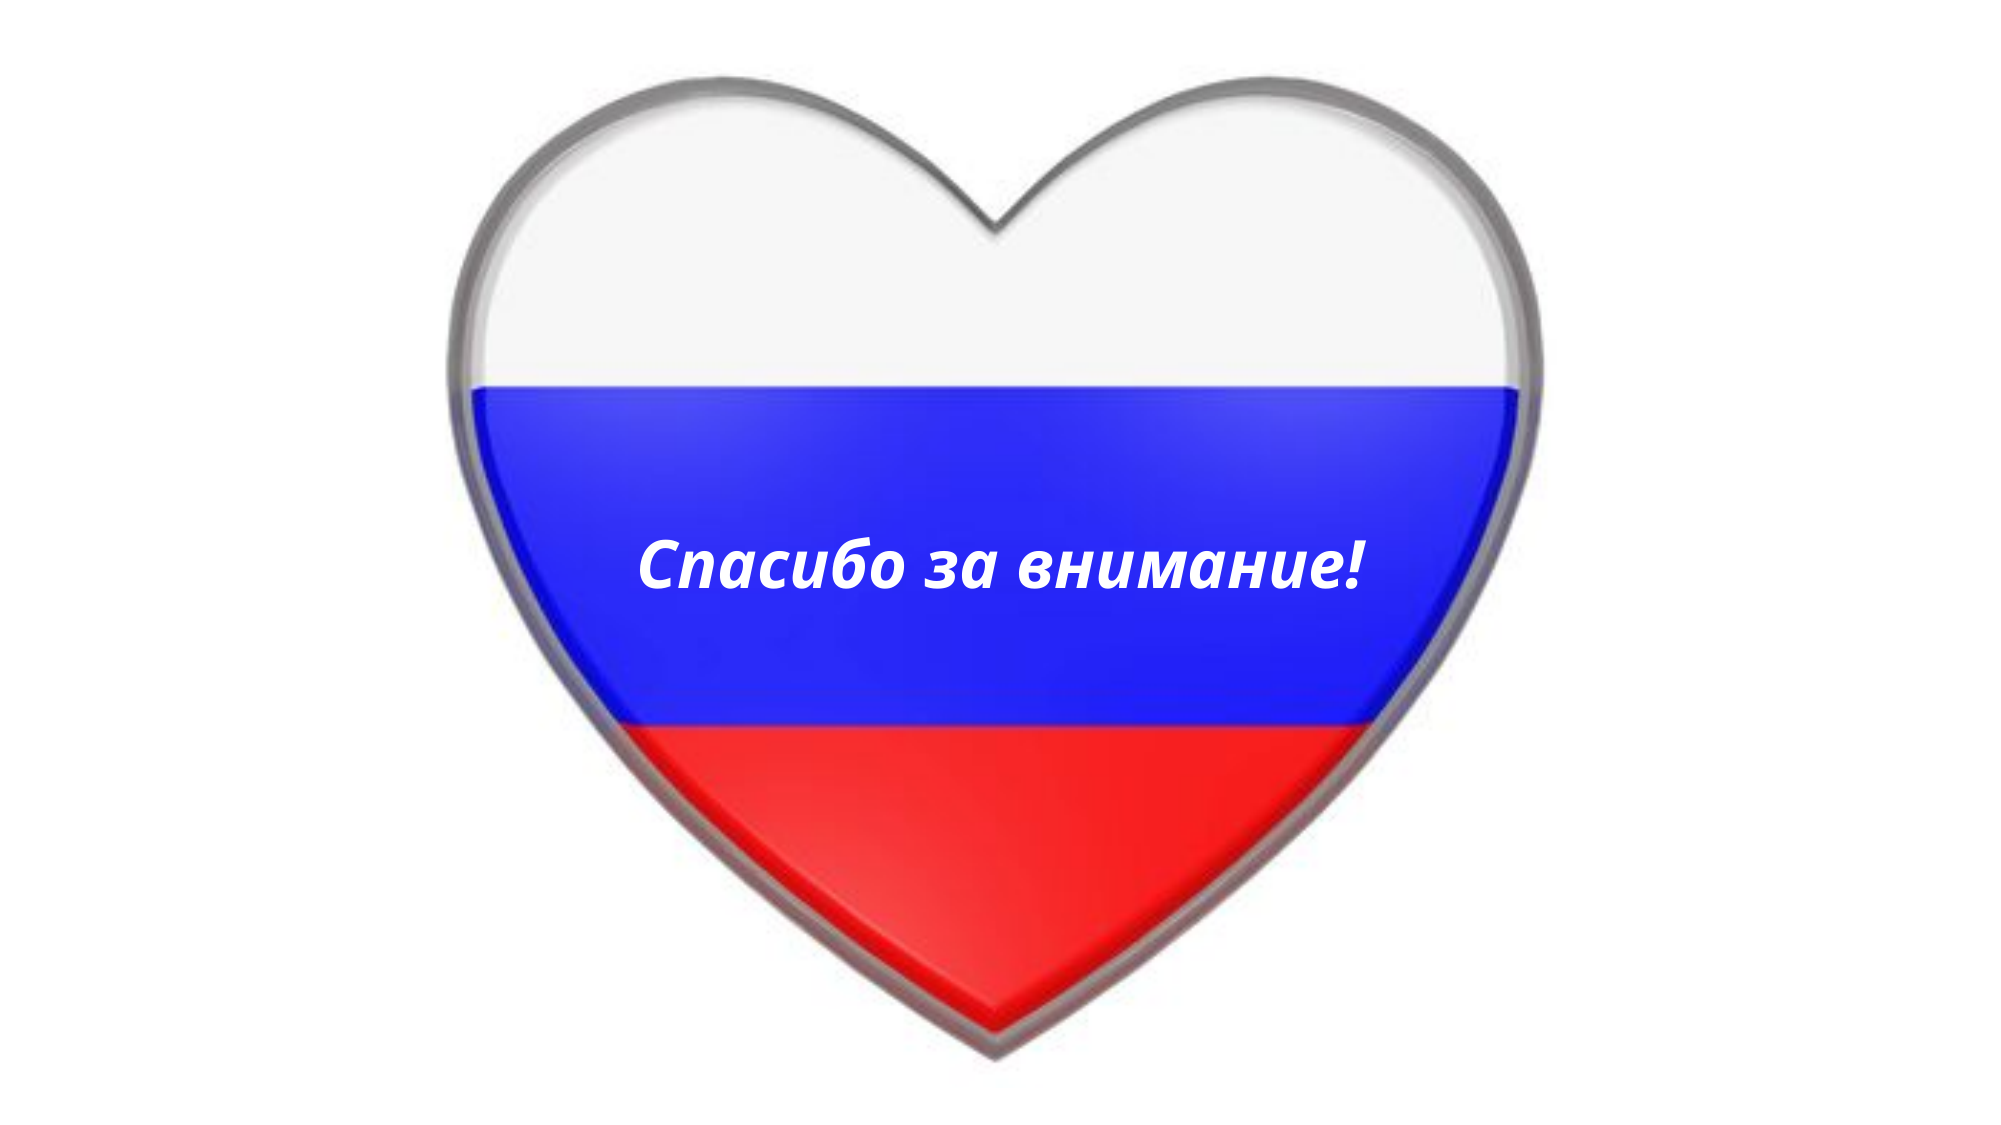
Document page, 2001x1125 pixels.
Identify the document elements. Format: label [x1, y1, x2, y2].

picture [355, 36, 1645, 1089]
